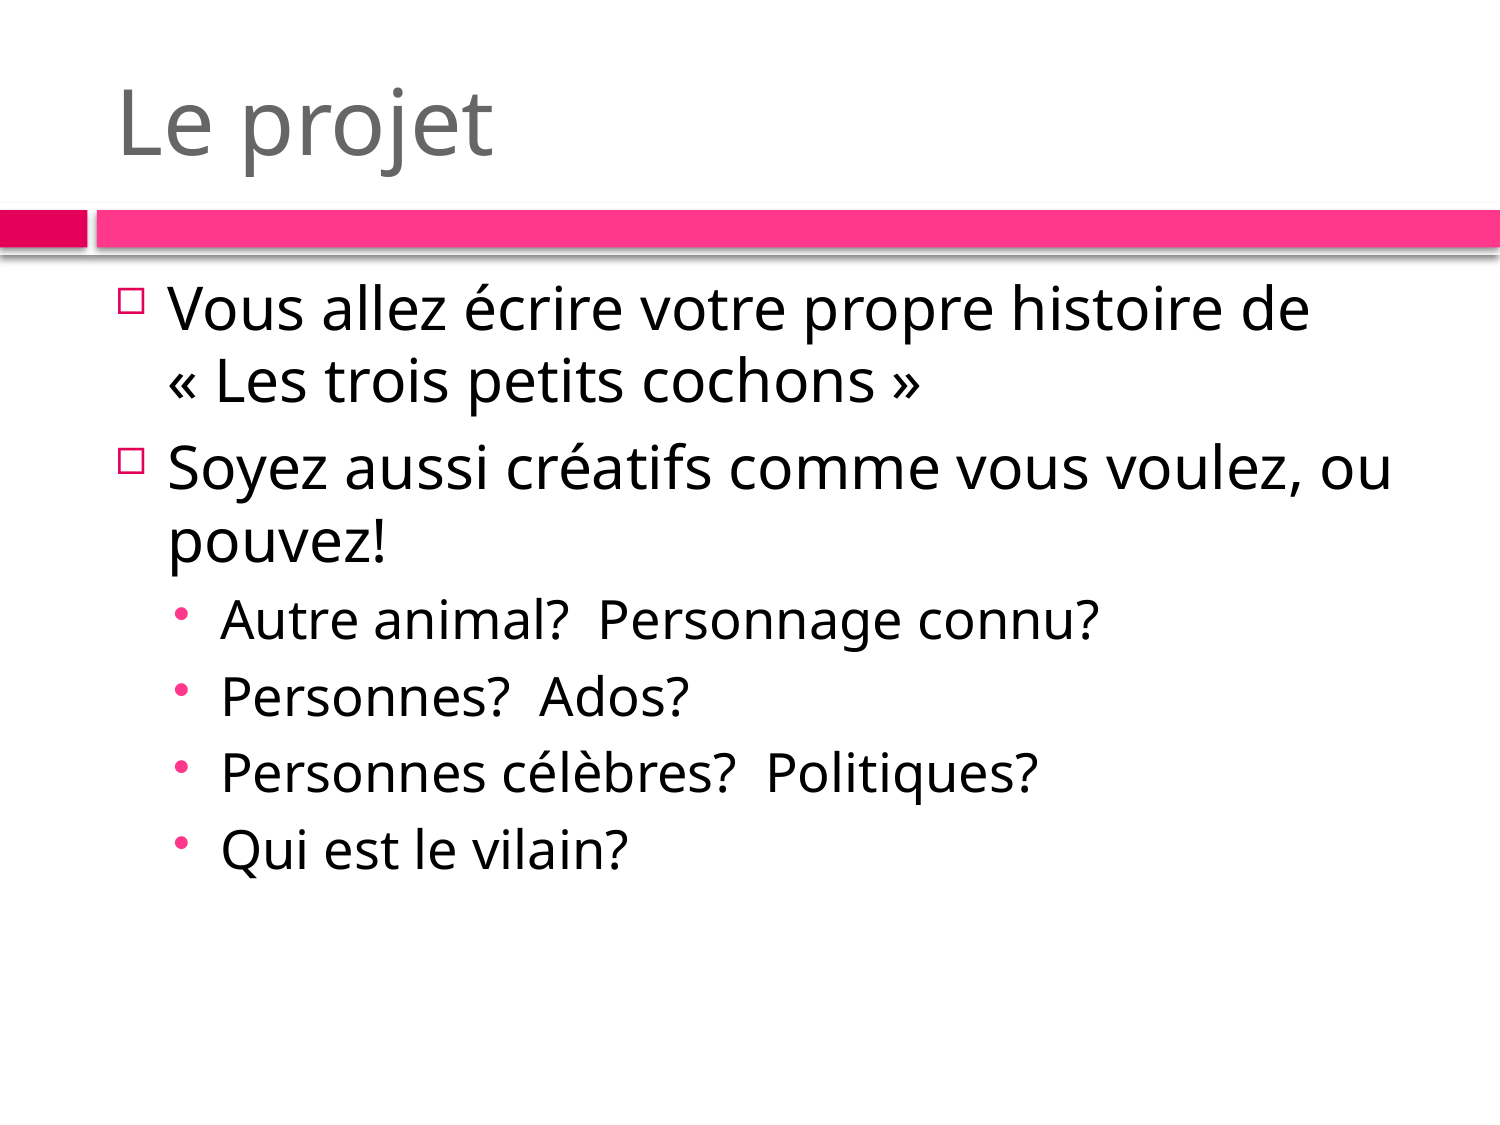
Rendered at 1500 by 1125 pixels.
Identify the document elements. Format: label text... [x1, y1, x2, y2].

title Le projet [100, 37, 1438, 200]
list Vous allez écrire votre propre histoire de « Les trois petits cochons » Soyez aussi créatifs comme vous voulez, ou pouvez! Autre animal? Personnage connu? Personnes? Ados? Personnes célèbres? Politiques? Qui est le vilain? [100, 262, 1438, 1000]
